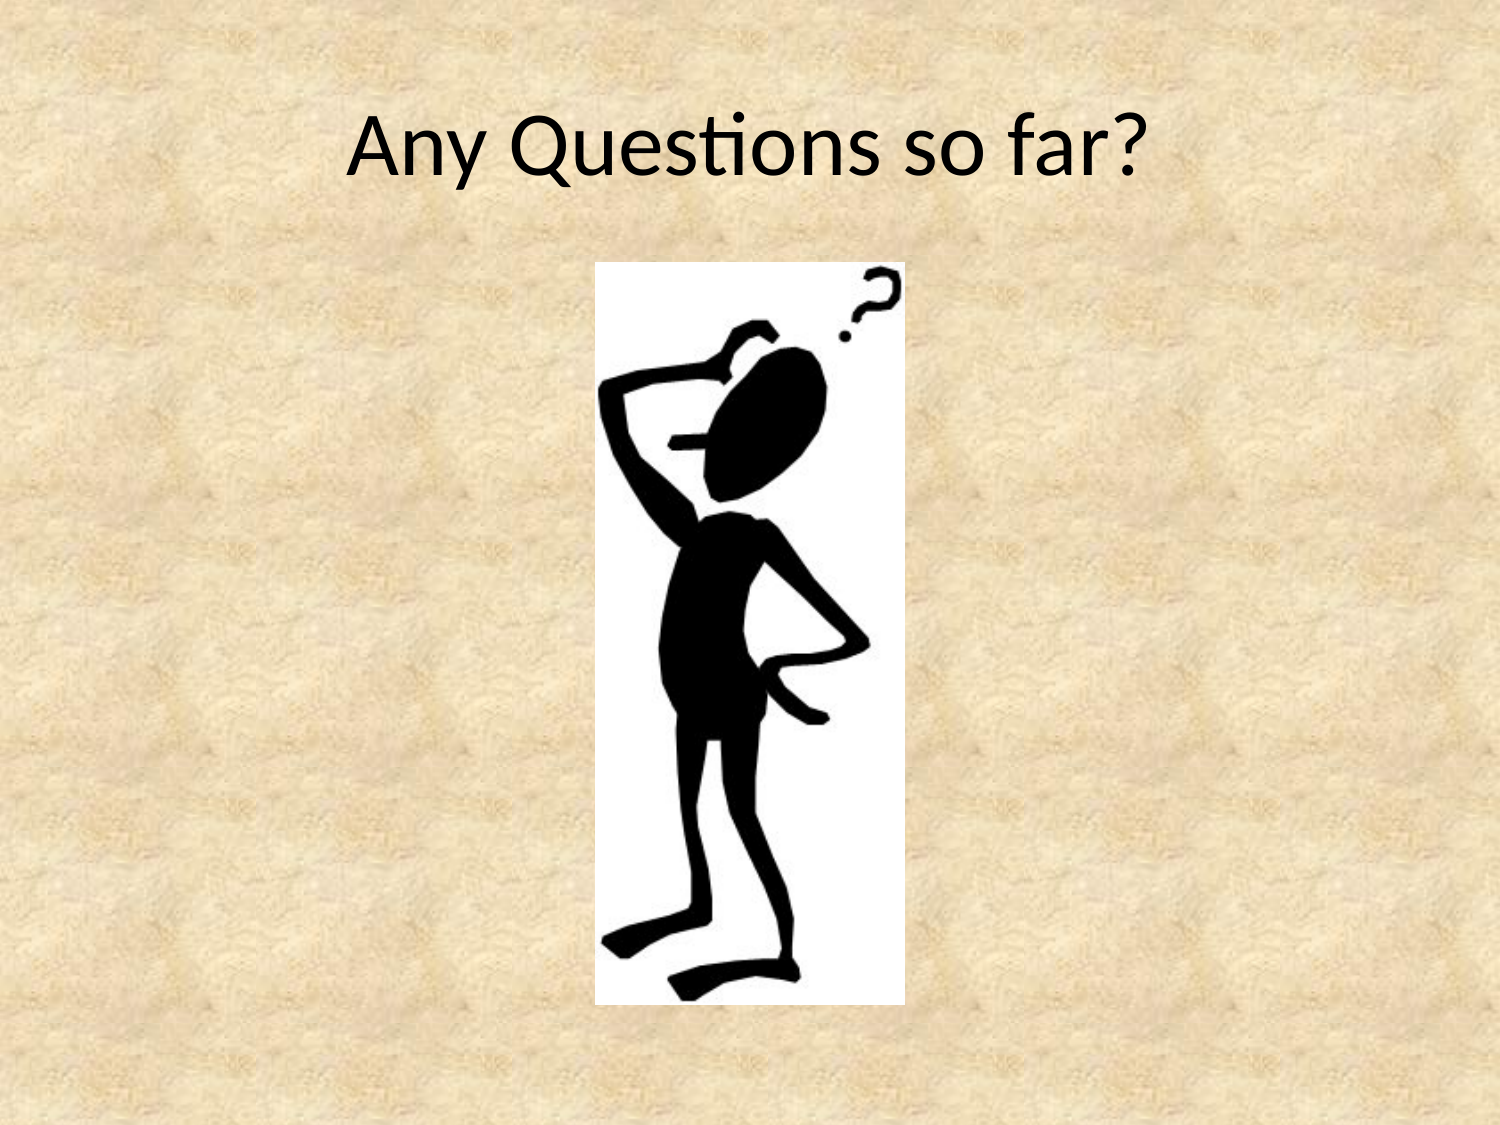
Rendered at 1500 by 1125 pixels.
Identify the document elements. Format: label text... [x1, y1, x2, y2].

title Any Questions so far? [75, 45, 1425, 233]
picture [0, 0, 1500, 1125]
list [594, 262, 906, 1006]
